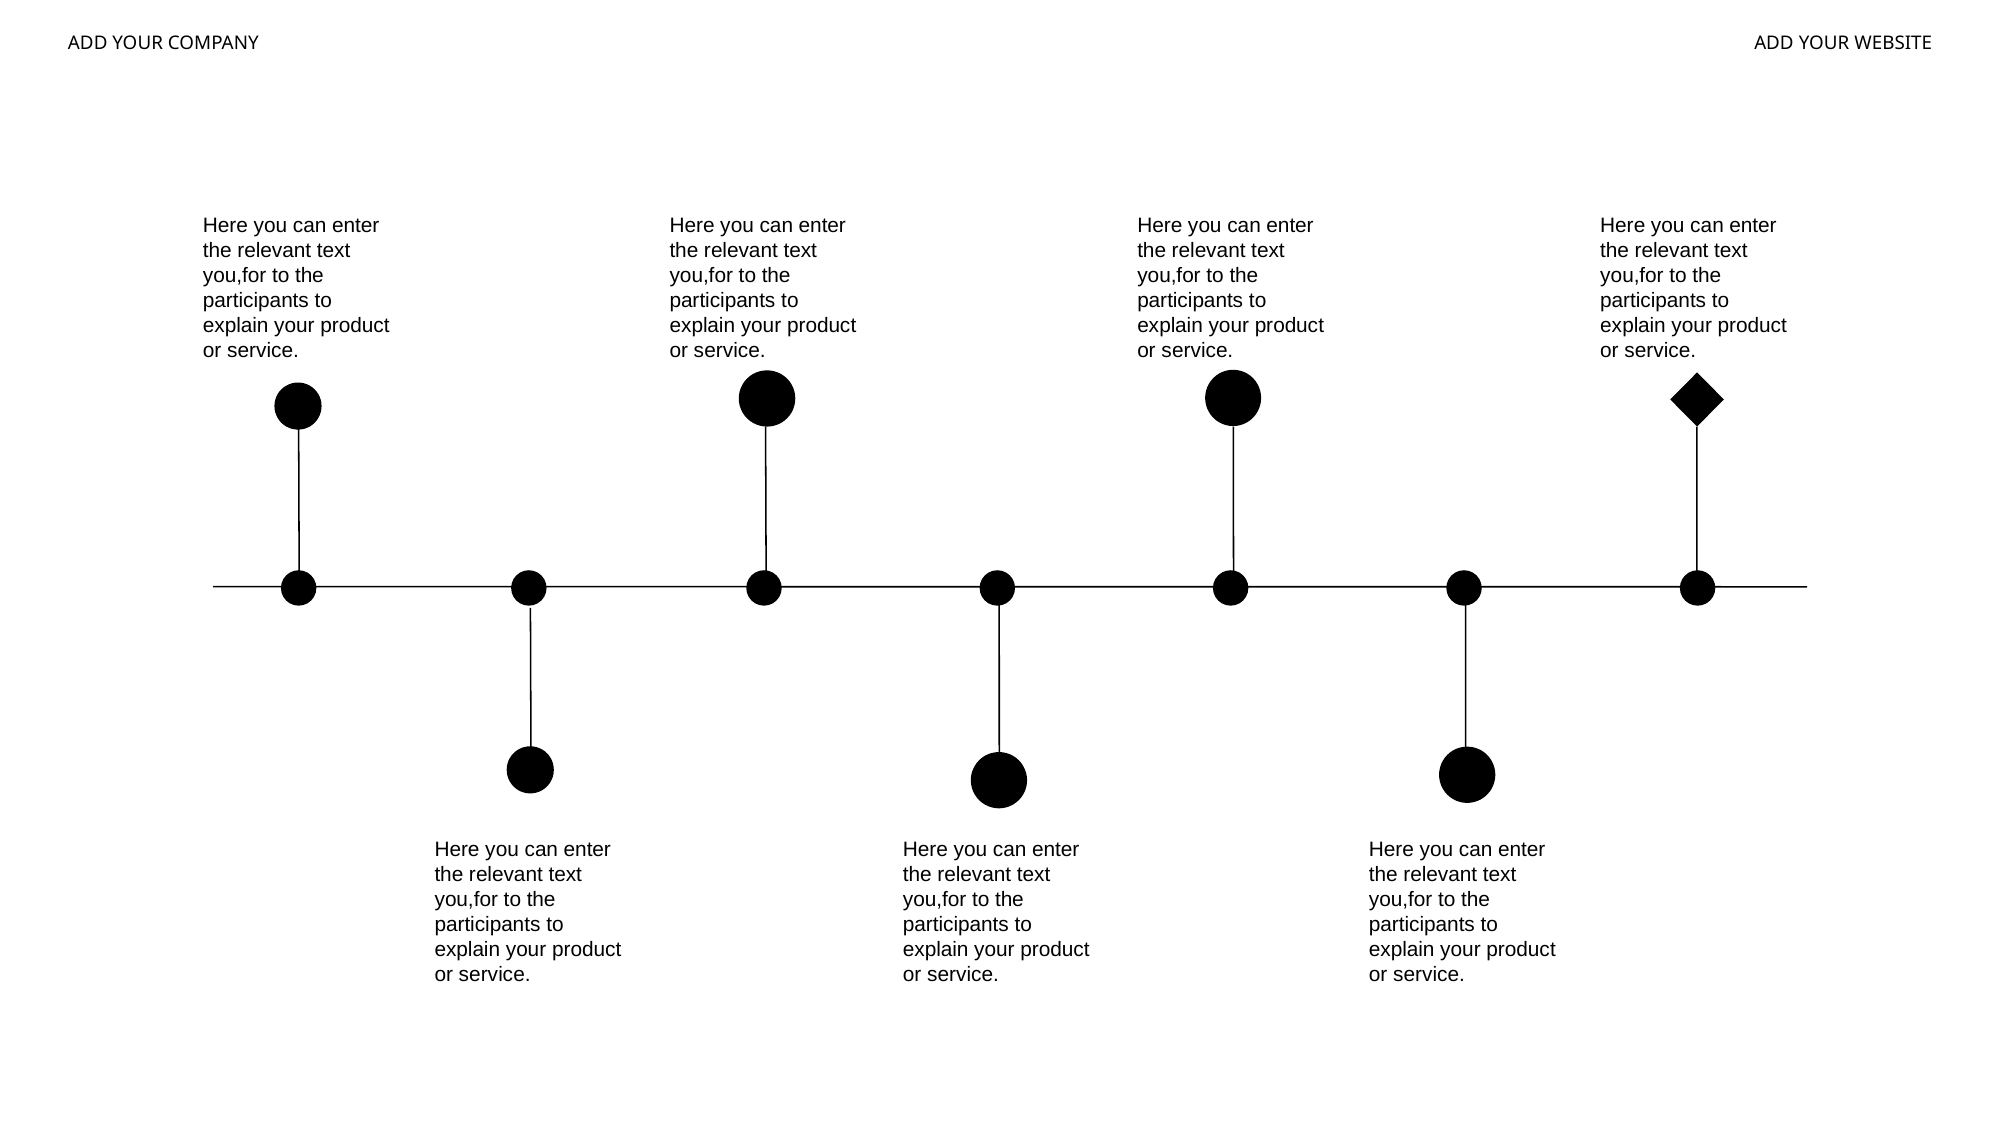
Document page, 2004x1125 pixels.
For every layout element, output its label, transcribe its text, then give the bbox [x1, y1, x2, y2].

text_box Here you can enter the relevant text you,for to the participants to explain your product or service. [1111, 199, 1356, 375]
text_box [738, 375, 796, 427]
text_box [979, 570, 1016, 606]
text_box [746, 570, 782, 606]
text_box [1670, 375, 1724, 427]
text_box [511, 570, 547, 606]
text_box [1439, 746, 1496, 803]
text_box [280, 570, 317, 606]
text_box ADD YOUR WEBSITE [1714, 26, 1973, 58]
text_box [1446, 570, 1482, 606]
text_box [1212, 570, 1249, 606]
text_box Here you can enter the relevant text you,for to the participants to explain your product or service. [1343, 822, 1588, 999]
text_box [1205, 375, 1262, 427]
text_box Here you can enter the relevant text you,for to the participants to explain your product or service. [877, 822, 1122, 999]
text_box [1679, 570, 1716, 606]
text_box Here you can enter the relevant text you,for to the participants to explain your product or service. [177, 199, 422, 375]
text_box [274, 382, 322, 430]
text_box Here you can enter the relevant text you,for to the participants to explain your product or service. [643, 199, 889, 375]
text_box Here you can enter the relevant text you,for to the participants to explain your product or service. [408, 822, 654, 999]
text_box Here you can enter the relevant text you,for to the participants to explain your product or service. [1574, 199, 1820, 375]
text_box ADD YOUR COMPANY [34, 26, 293, 58]
text_box [506, 746, 554, 794]
text_box [970, 752, 1028, 809]
